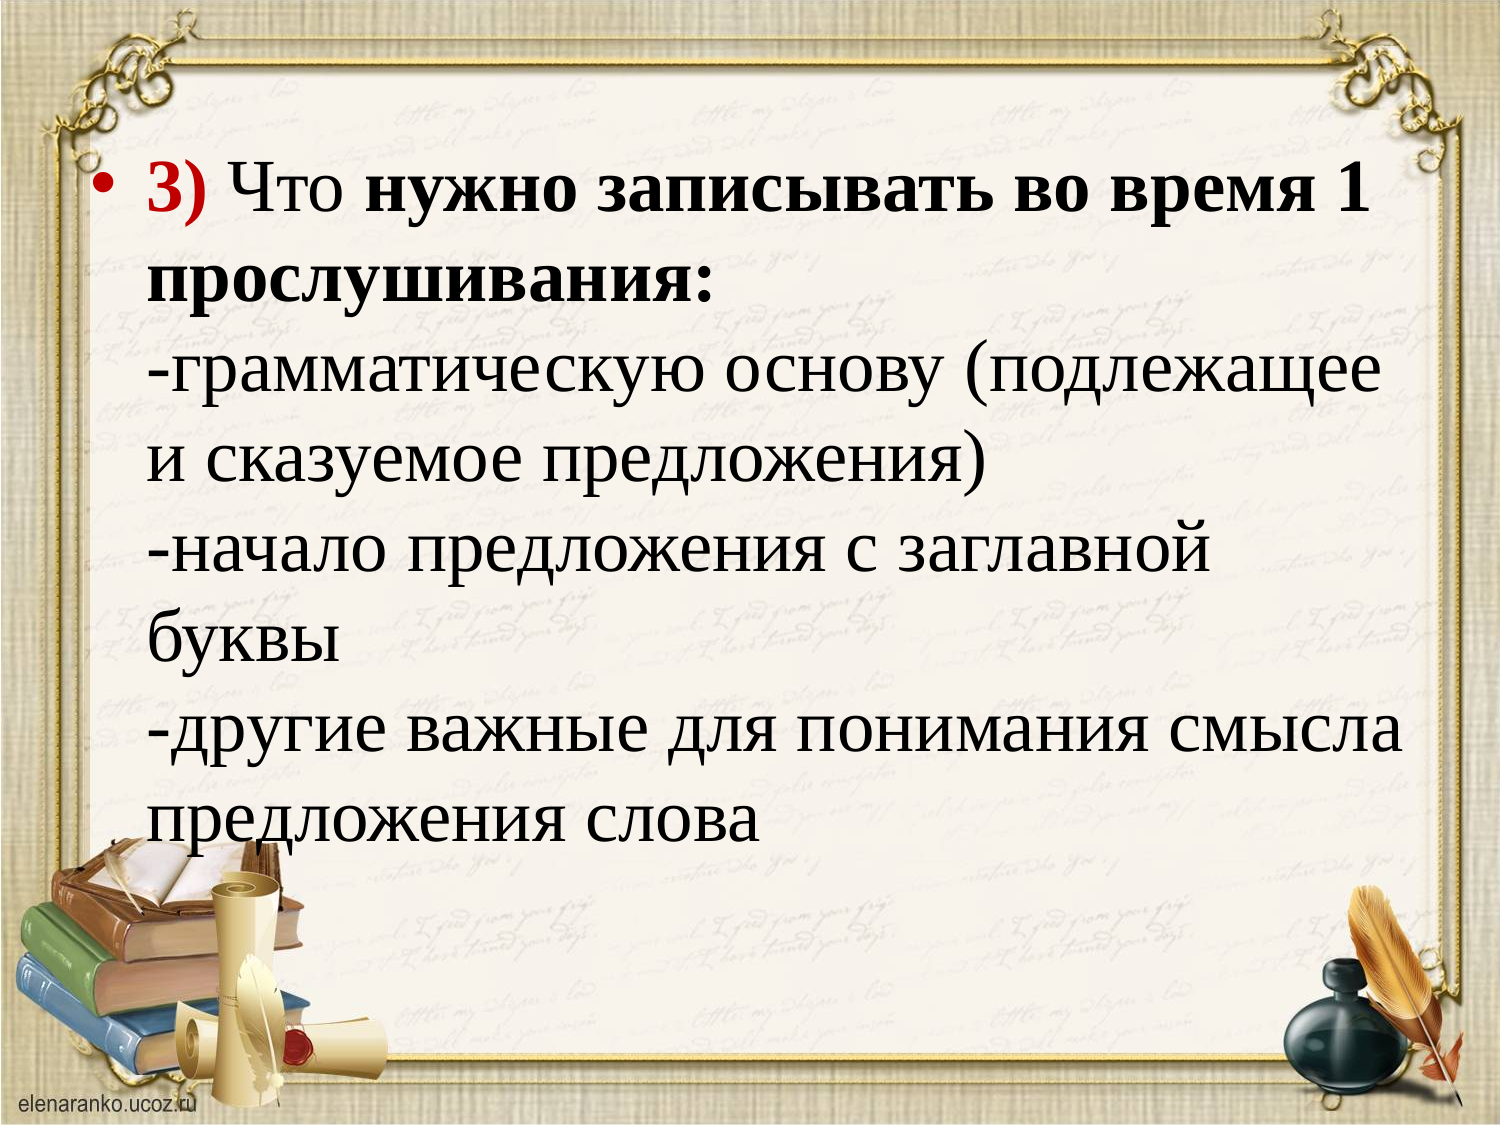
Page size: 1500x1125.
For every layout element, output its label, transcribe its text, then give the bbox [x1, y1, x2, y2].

list 3) Что нужно записывать во время 1 прослушивания: -грамматическую основу (подлежащее и сказуемое предложения) -начало предложения с заглавной буквы -другие важные для понимания смысла предложения слова [75, 128, 1425, 1005]
picture [0, 0, 1500, 1125]
